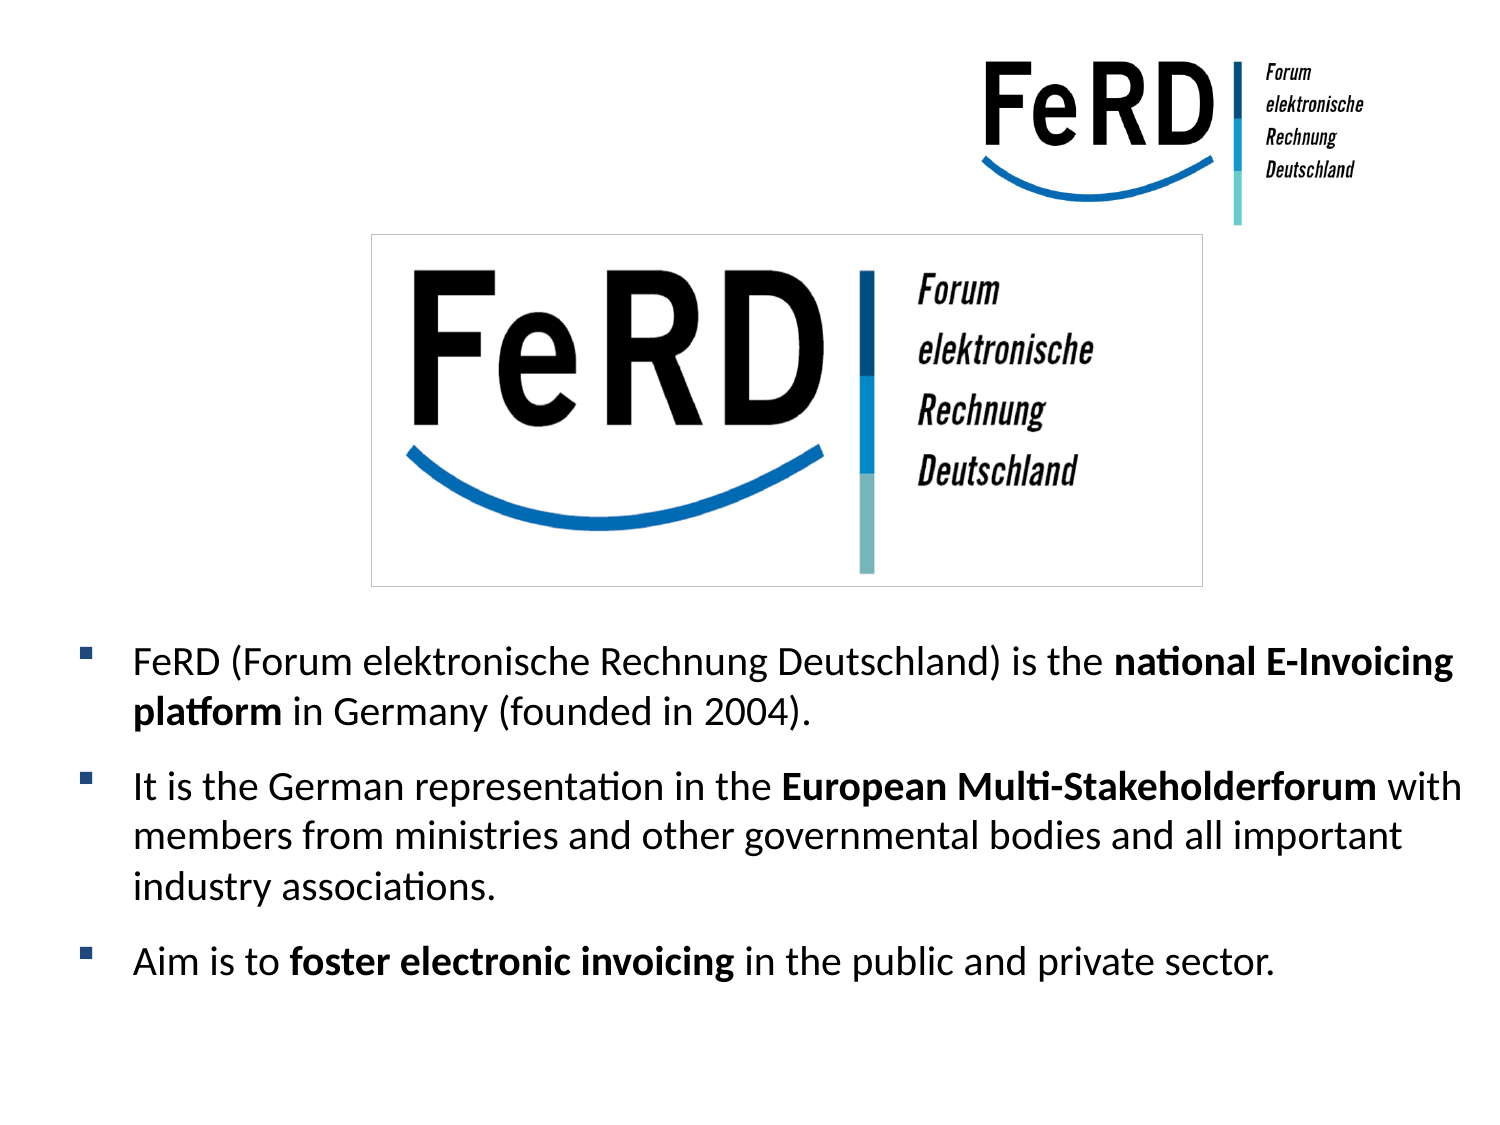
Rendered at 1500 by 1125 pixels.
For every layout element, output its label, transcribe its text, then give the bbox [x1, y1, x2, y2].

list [371, 234, 1204, 587]
picture [962, 42, 1424, 232]
list [75, 262, 1365, 1005]
text_box FeRD (Forum elektronische Rechnung Deutschland) is the national E-Invoicing platform in Germany (founded in 2004). It is the German representation in the European Multi-Stakeholderforum with members from ministries and other governmental bodies and all important industry associations. Aim is to foster electronic invoicing in the public and private sector. [76, 633, 1471, 1057]
